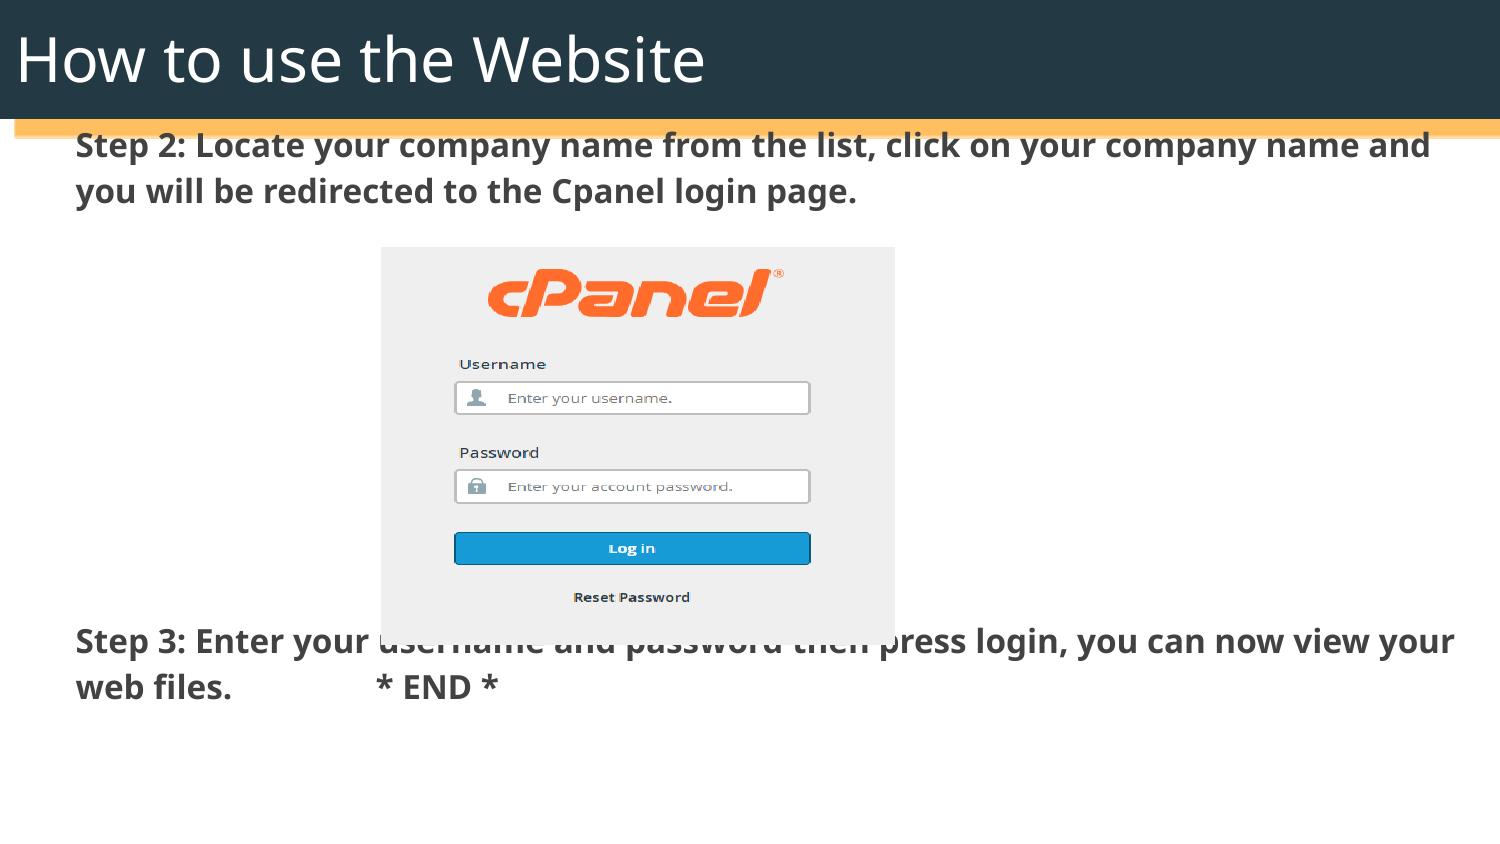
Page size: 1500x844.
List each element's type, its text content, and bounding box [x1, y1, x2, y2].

text_box Step 2: Locate your company name from the list, click on your company name and you will be redirected to the Cpanel login page. Step 3: Enter your username and password then press login, you can now view your web files. * END * [60, 103, 1500, 827]
text_box How to use the Website [0, 0, 1500, 119]
picture [381, 247, 895, 646]
